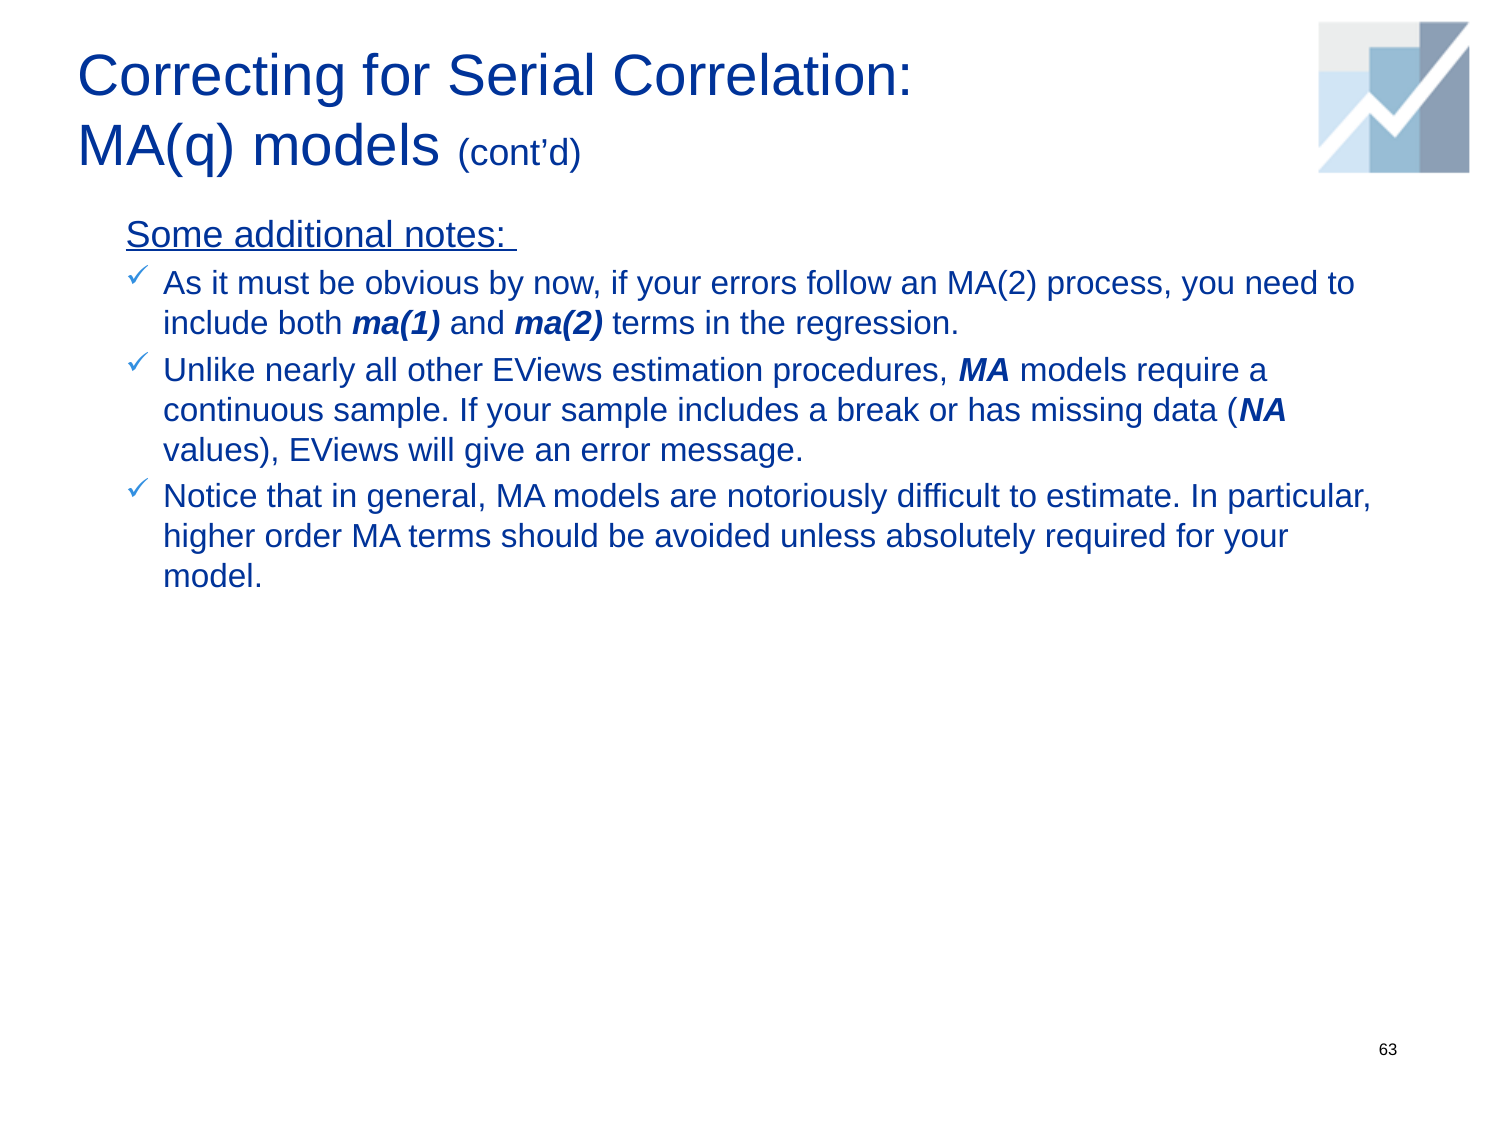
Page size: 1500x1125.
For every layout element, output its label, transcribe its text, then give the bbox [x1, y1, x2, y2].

slide_number 63 [1262, 1015, 1413, 1067]
picture [1300, 11, 1479, 181]
title Correcting for Serial Correlation: MA(q) models (cont’d) [62, 0, 1297, 185]
text_box Some additional notes: As it must be obvious by now, if your errors follow an MA(2) process, you need to include both ma(1) and ma(2) terms in the regression. Unlike nearly all other EViews estimation procedures, MA models require a continuous sample. If your sample includes a break or has missing data (NA values), EViews will give an error message. Notice that in general, MA models are notoriously difficult to estimate. In particular, higher order MA terms should be avoided unless absolutely required for your model. [73, 202, 1403, 701]
